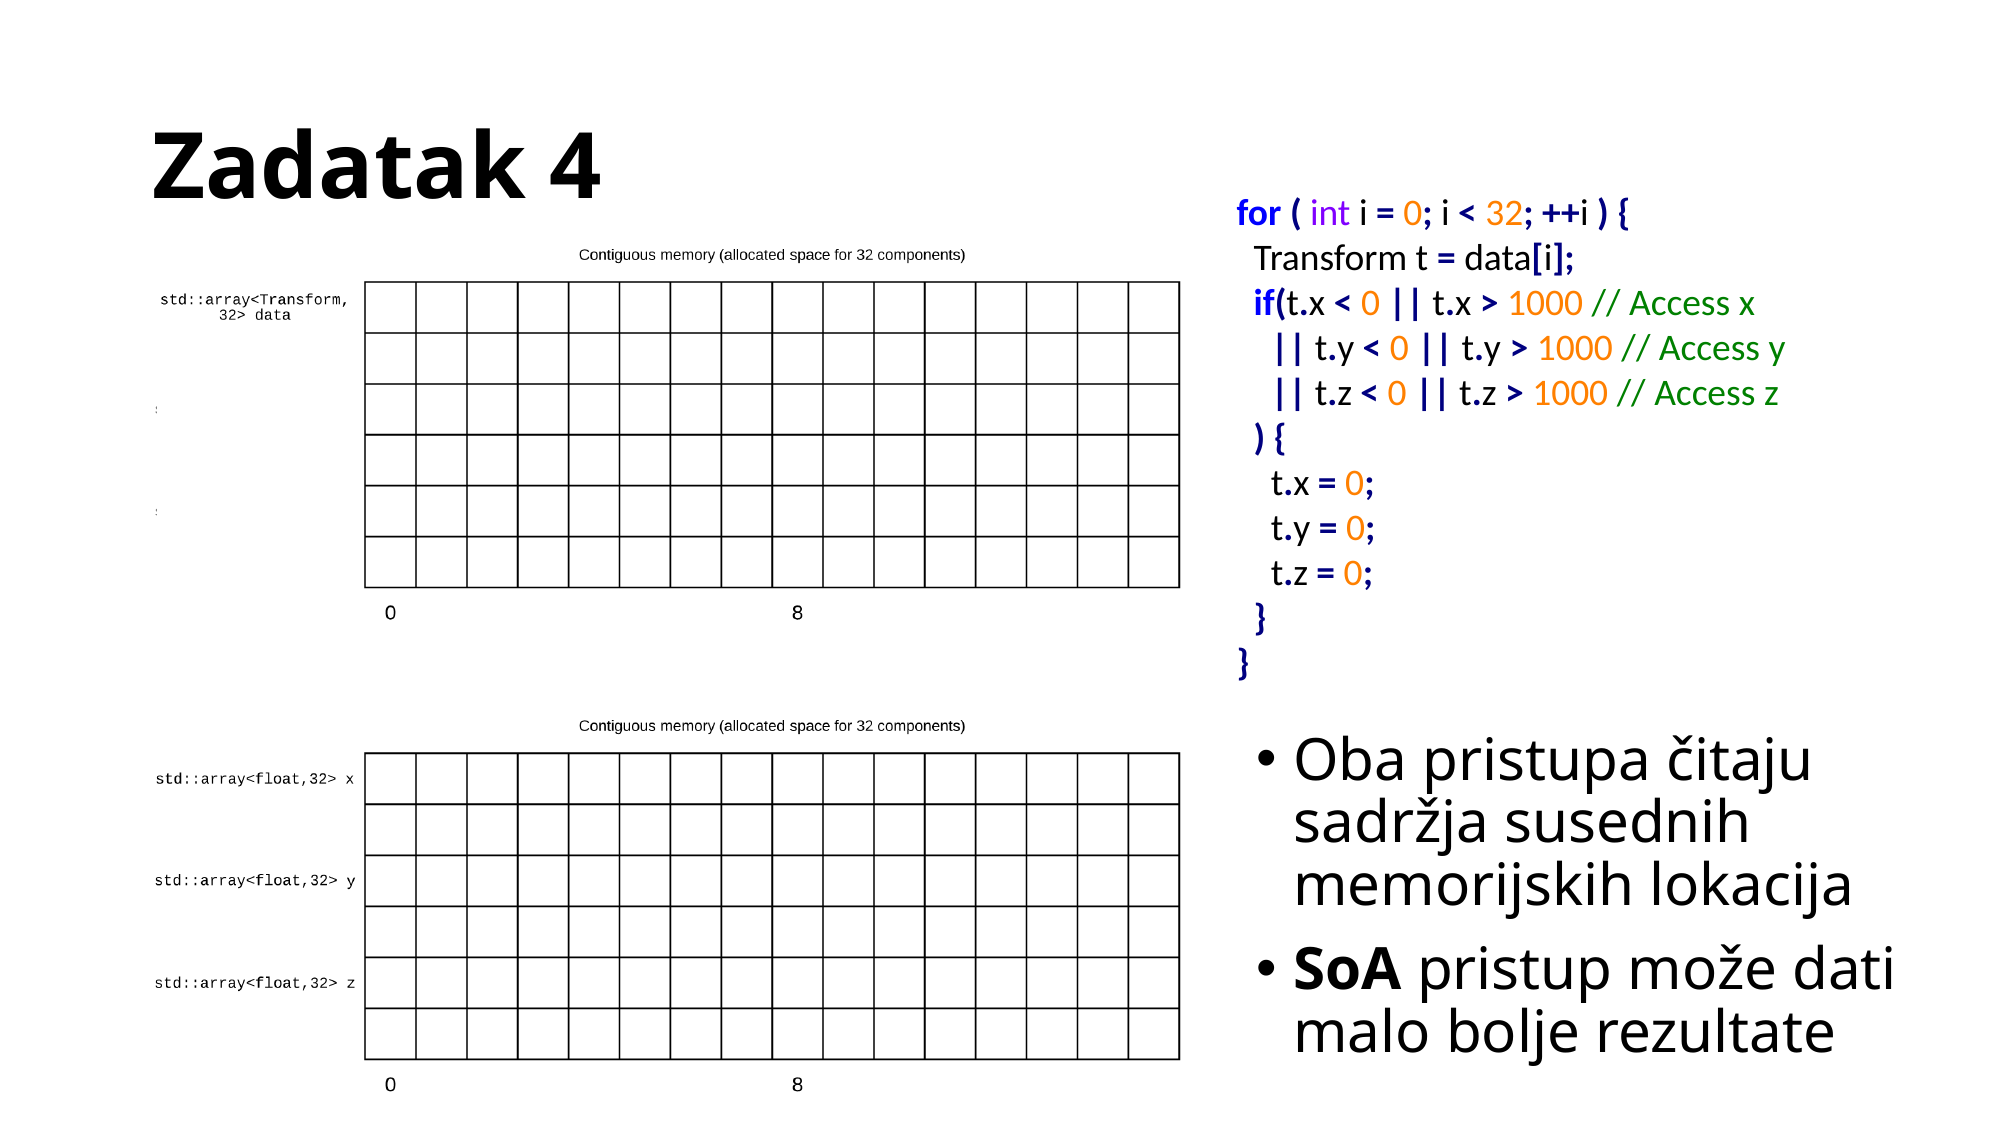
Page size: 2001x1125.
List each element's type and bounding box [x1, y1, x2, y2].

title [137, 59, 1863, 278]
list [1241, 722, 1981, 1109]
picture [137, 223, 1214, 637]
text_box [1221, 180, 1962, 691]
picture [137, 694, 1214, 1109]
